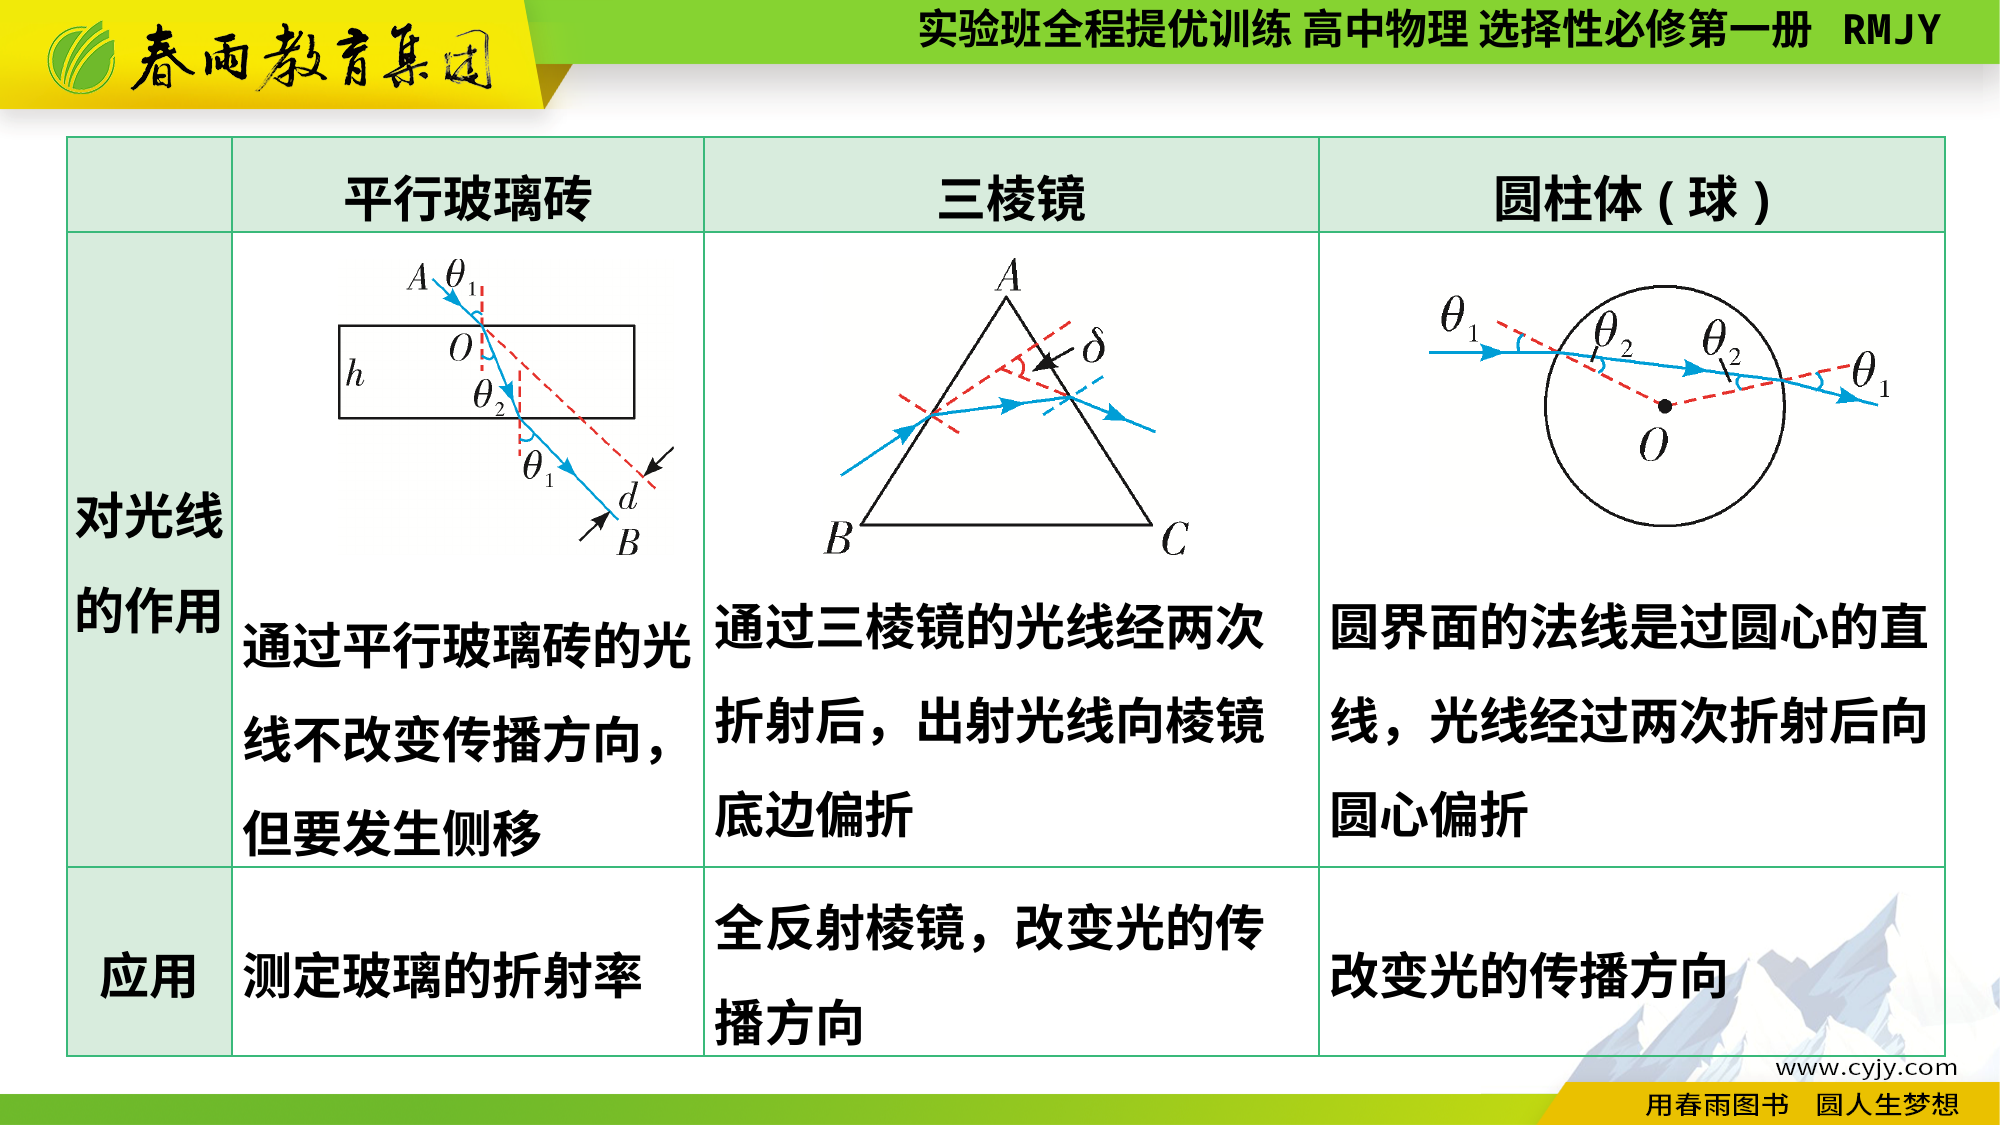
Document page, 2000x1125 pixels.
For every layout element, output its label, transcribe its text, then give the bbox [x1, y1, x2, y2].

picture [0, 0, 2000, 1125]
table_header 三棱镜 [705, 138, 1318, 231]
table_cell 通过平行玻璃砖的光线不改变传播方向，但要发生侧移 [233, 233, 703, 866]
table_cell 测定玻璃的折射率 [233, 868, 703, 1055]
table_header 圆柱体(球) [1320, 138, 1944, 231]
table_header [68, 138, 231, 231]
table_cell 应用 [68, 868, 231, 1055]
table_cell 对光线 的作用 [68, 233, 231, 866]
table_cell 通过三棱镜的光线经两次折射后，出射光线向棱镜底边偏折 [705, 233, 1318, 866]
table_header 平行玻璃砖 [233, 138, 703, 231]
table_cell 全反射棱镜，改变光的传播方向 [705, 868, 1318, 1055]
table_cell 改变光的传播方向 [1320, 868, 1944, 1055]
table_cell 圆界面的法线是过圆心的直线，光线经过两次折射后向圆心偏折 [1320, 233, 1944, 866]
